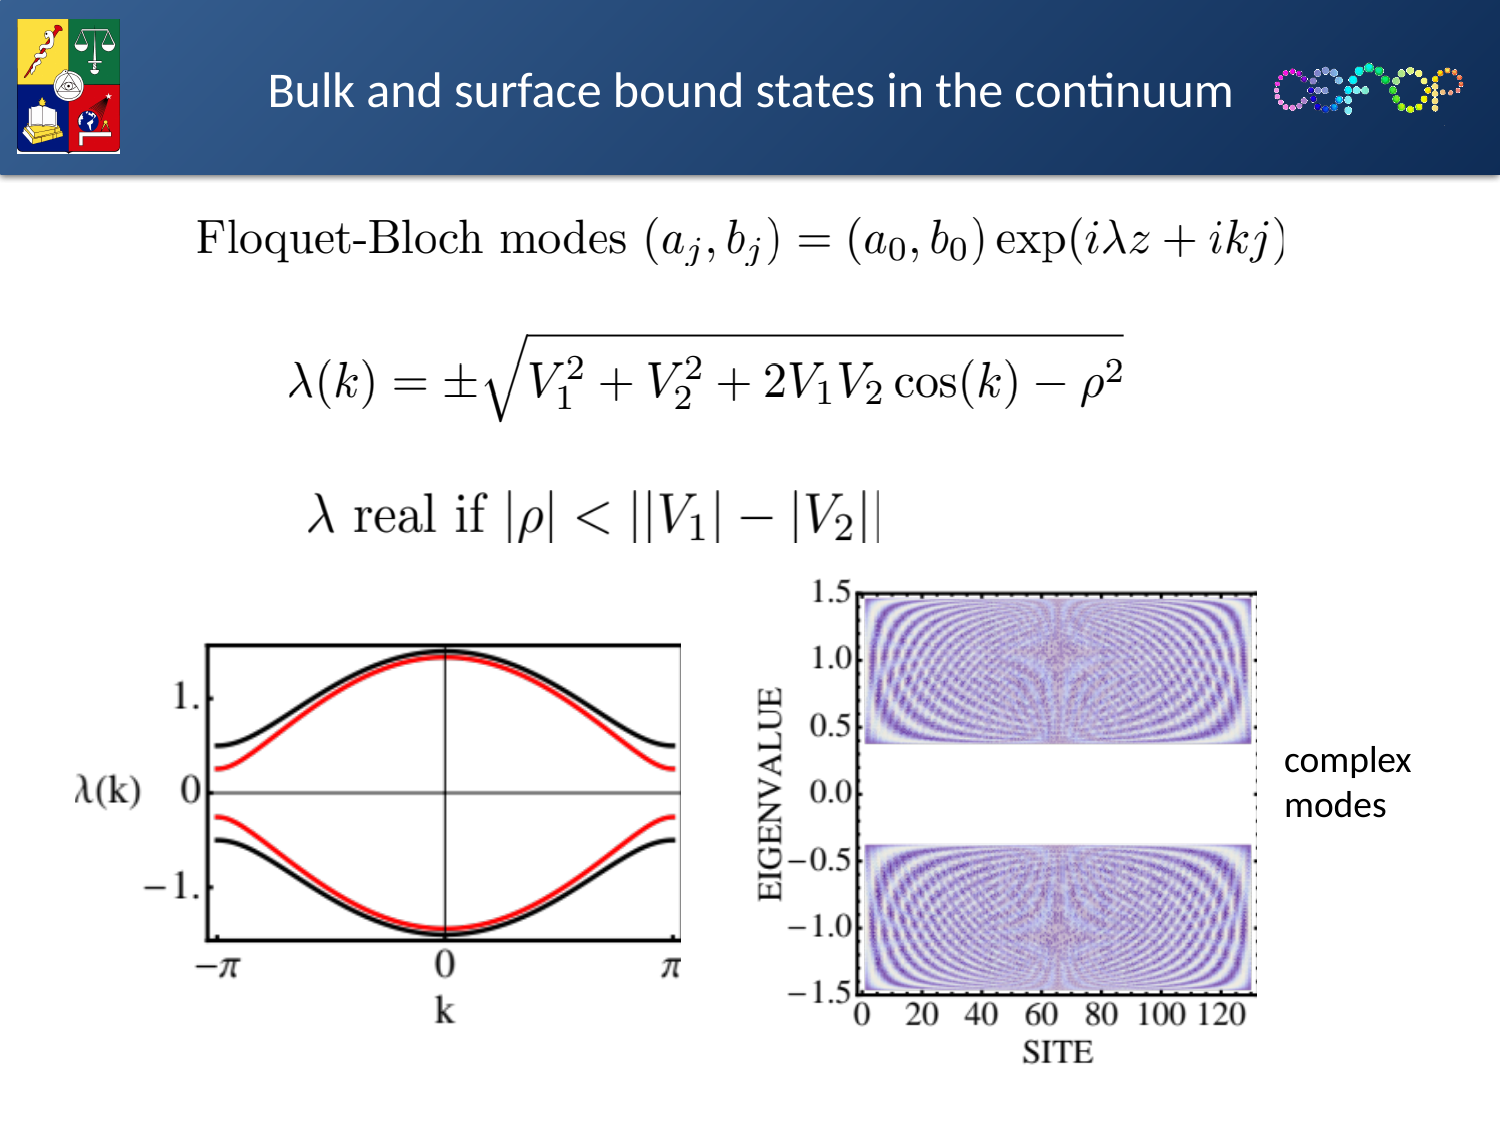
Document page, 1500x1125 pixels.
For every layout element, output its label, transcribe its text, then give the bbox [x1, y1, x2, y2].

picture [307, 490, 879, 544]
picture [756, 577, 1258, 1068]
picture [1237, 24, 1500, 166]
picture [288, 334, 1124, 423]
picture [197, 216, 1284, 267]
picture [75, 642, 682, 1030]
text_box Bulk and surface bound states in the continuum [0, 0, 1500, 176]
text_box complex modes [1269, 727, 1453, 833]
picture [17, 18, 140, 160]
